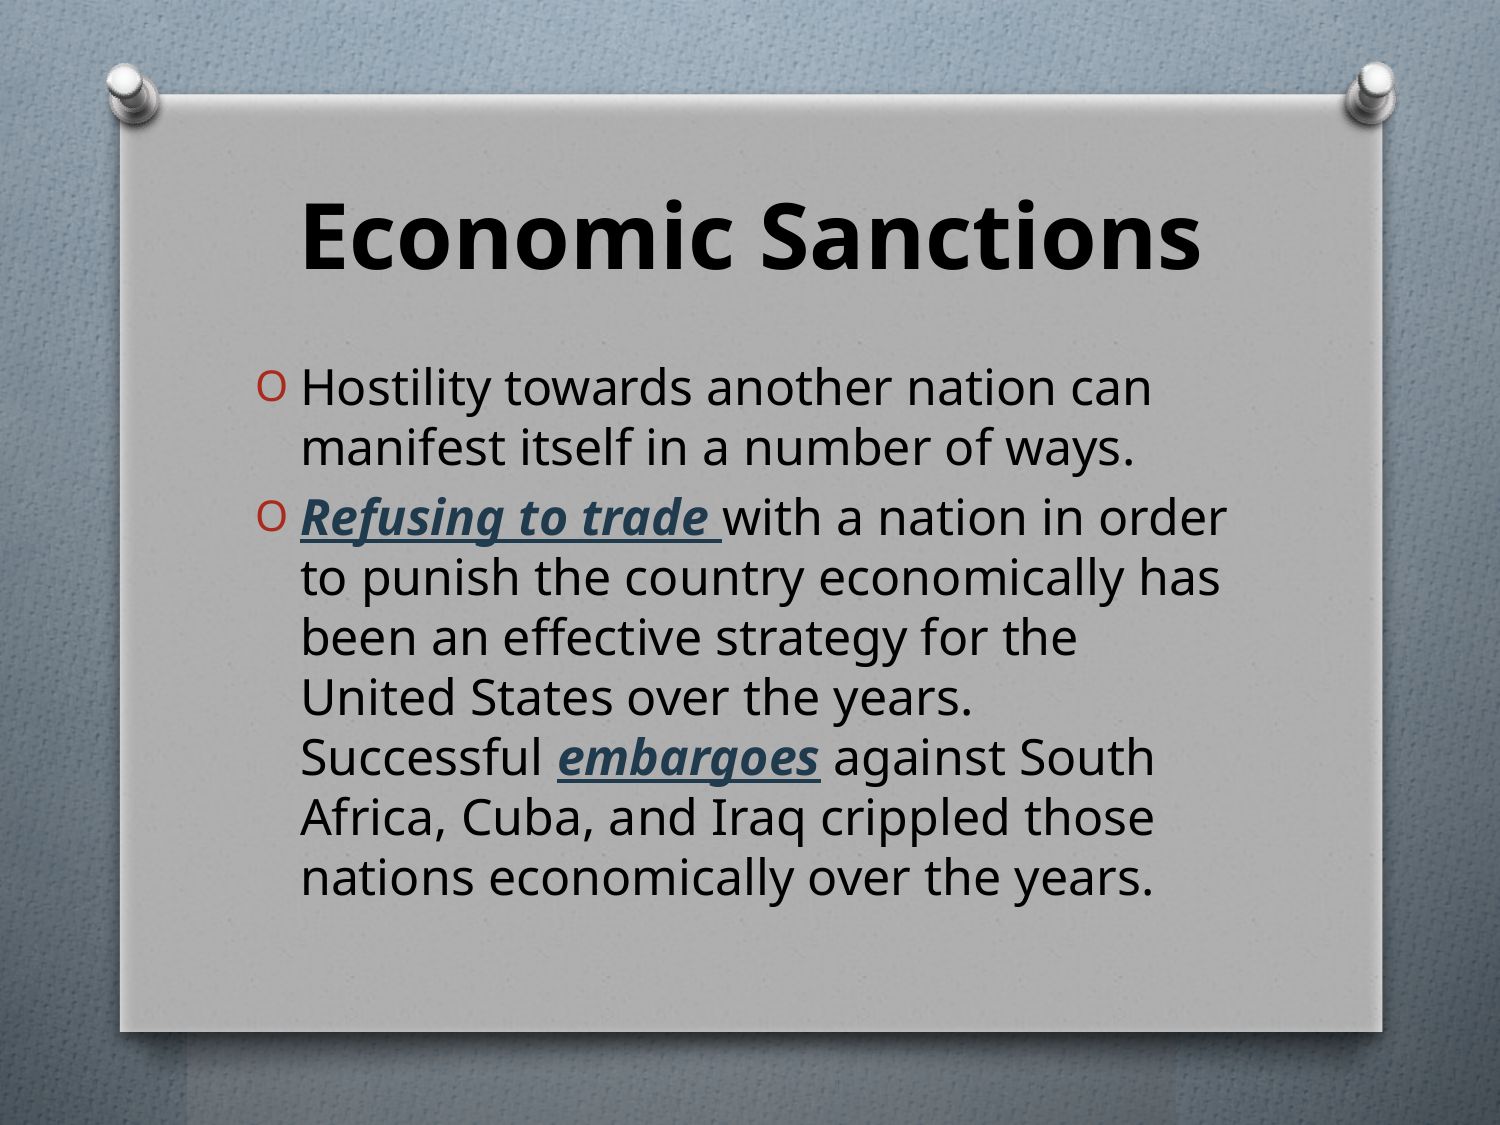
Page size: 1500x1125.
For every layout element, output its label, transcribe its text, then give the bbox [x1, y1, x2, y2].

title Economic Sanctions [179, 134, 1323, 332]
picture [75, 29, 198, 153]
picture [1317, 35, 1439, 156]
list Hostility towards another nation can manifest itself in a number of ways. Refusing to trade with a nation in order to punish the country economically has been an effective strategy for the United States over the years. Successful embargoes against South Africa, Cuba, and Iraq crippled those nations economically over the years. [240, 347, 1257, 939]
